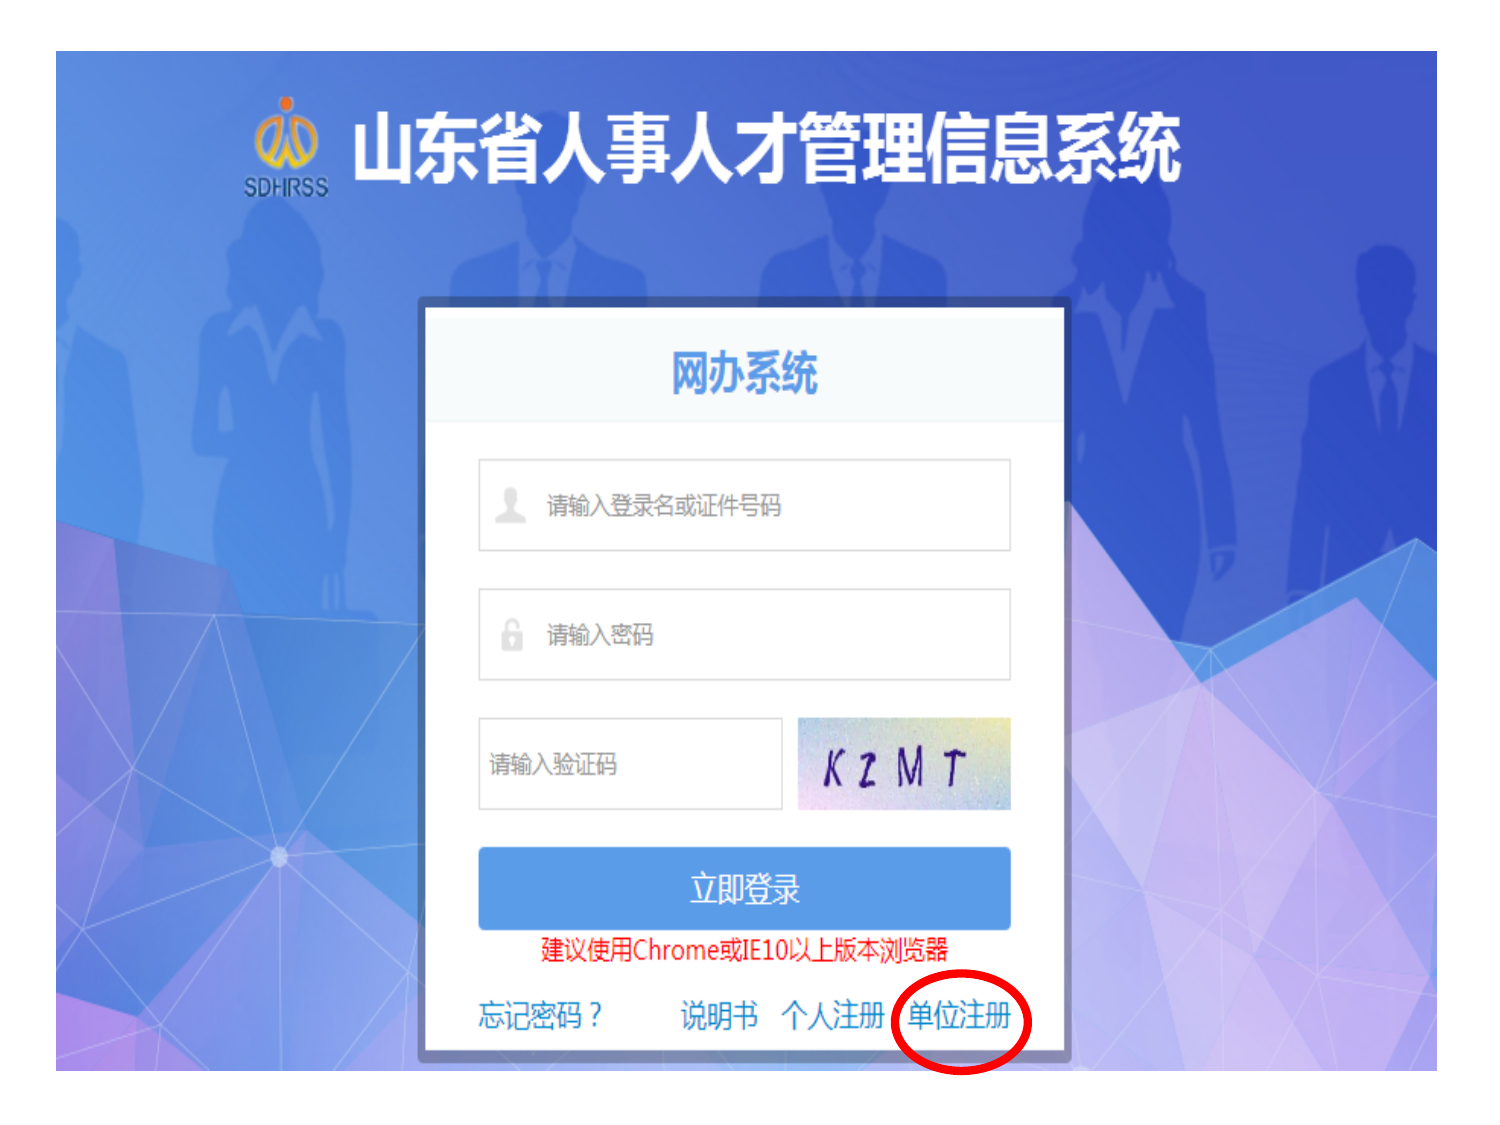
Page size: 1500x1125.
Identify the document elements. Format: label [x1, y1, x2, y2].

picture [56, 50, 1437, 1072]
